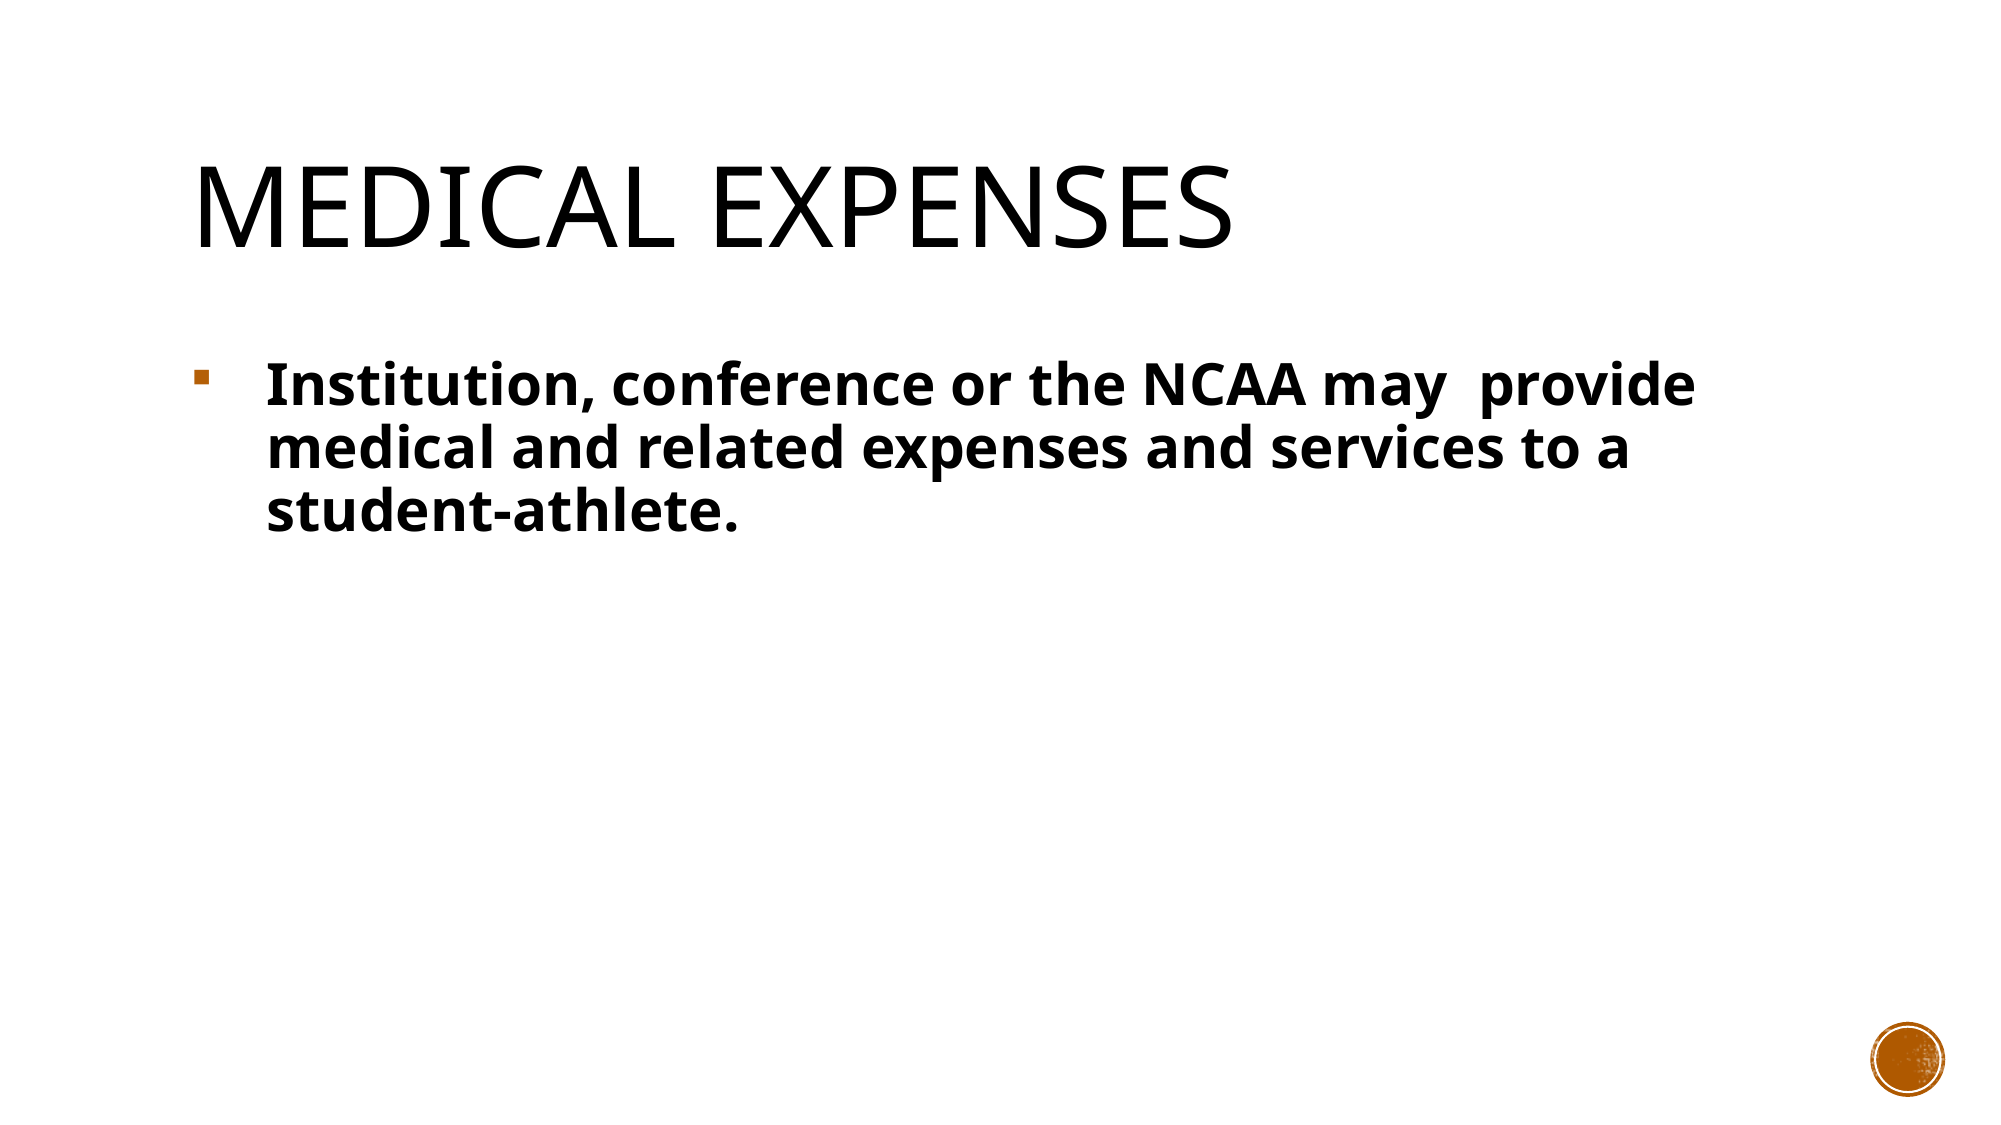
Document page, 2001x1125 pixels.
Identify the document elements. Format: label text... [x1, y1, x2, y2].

list Institution, conference or the NCAA may provide medical and related expenses and services to a student-athlete. [175, 348, 1826, 1078]
title Medical Expenses [175, 79, 1826, 344]
